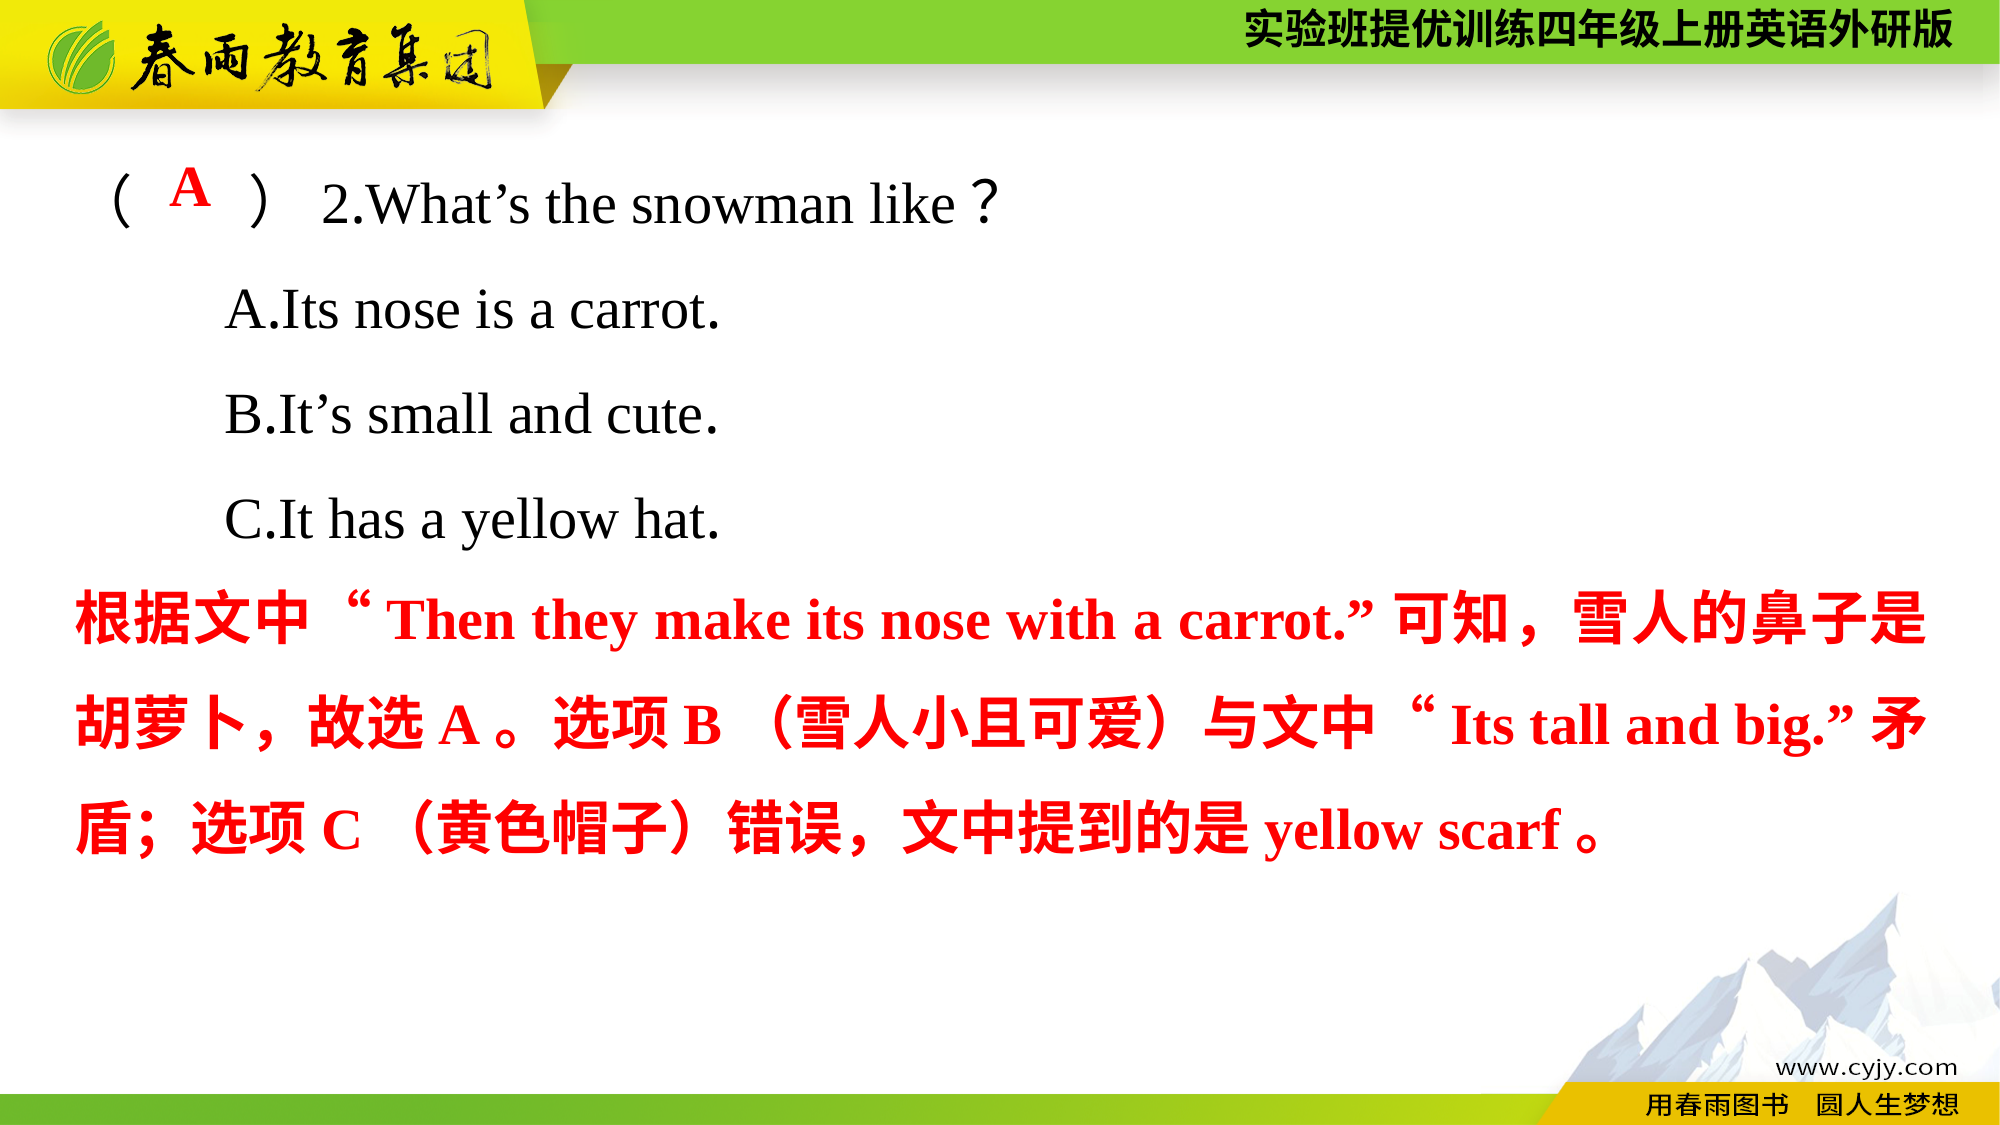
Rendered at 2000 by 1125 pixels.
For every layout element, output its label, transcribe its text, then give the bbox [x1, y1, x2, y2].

list （ ）2.What’s the snowman like？ A.Its nose is a carrot. B.It’s small and cute. C.It has a yellow hat. [59, 122, 1944, 538]
text_box A [154, 140, 227, 226]
text_box 根据文中“Then they make its nose with a carrot.”可知，雪人的鼻子是胡萝卜，故选A。选项B（雪人小且可爱）与文中“Its tall and big.”矛盾；选项C（黄色帽子）错误，文中提到的是yellow scarf。 [59, 538, 1944, 869]
picture [0, 0, 2000, 1125]
